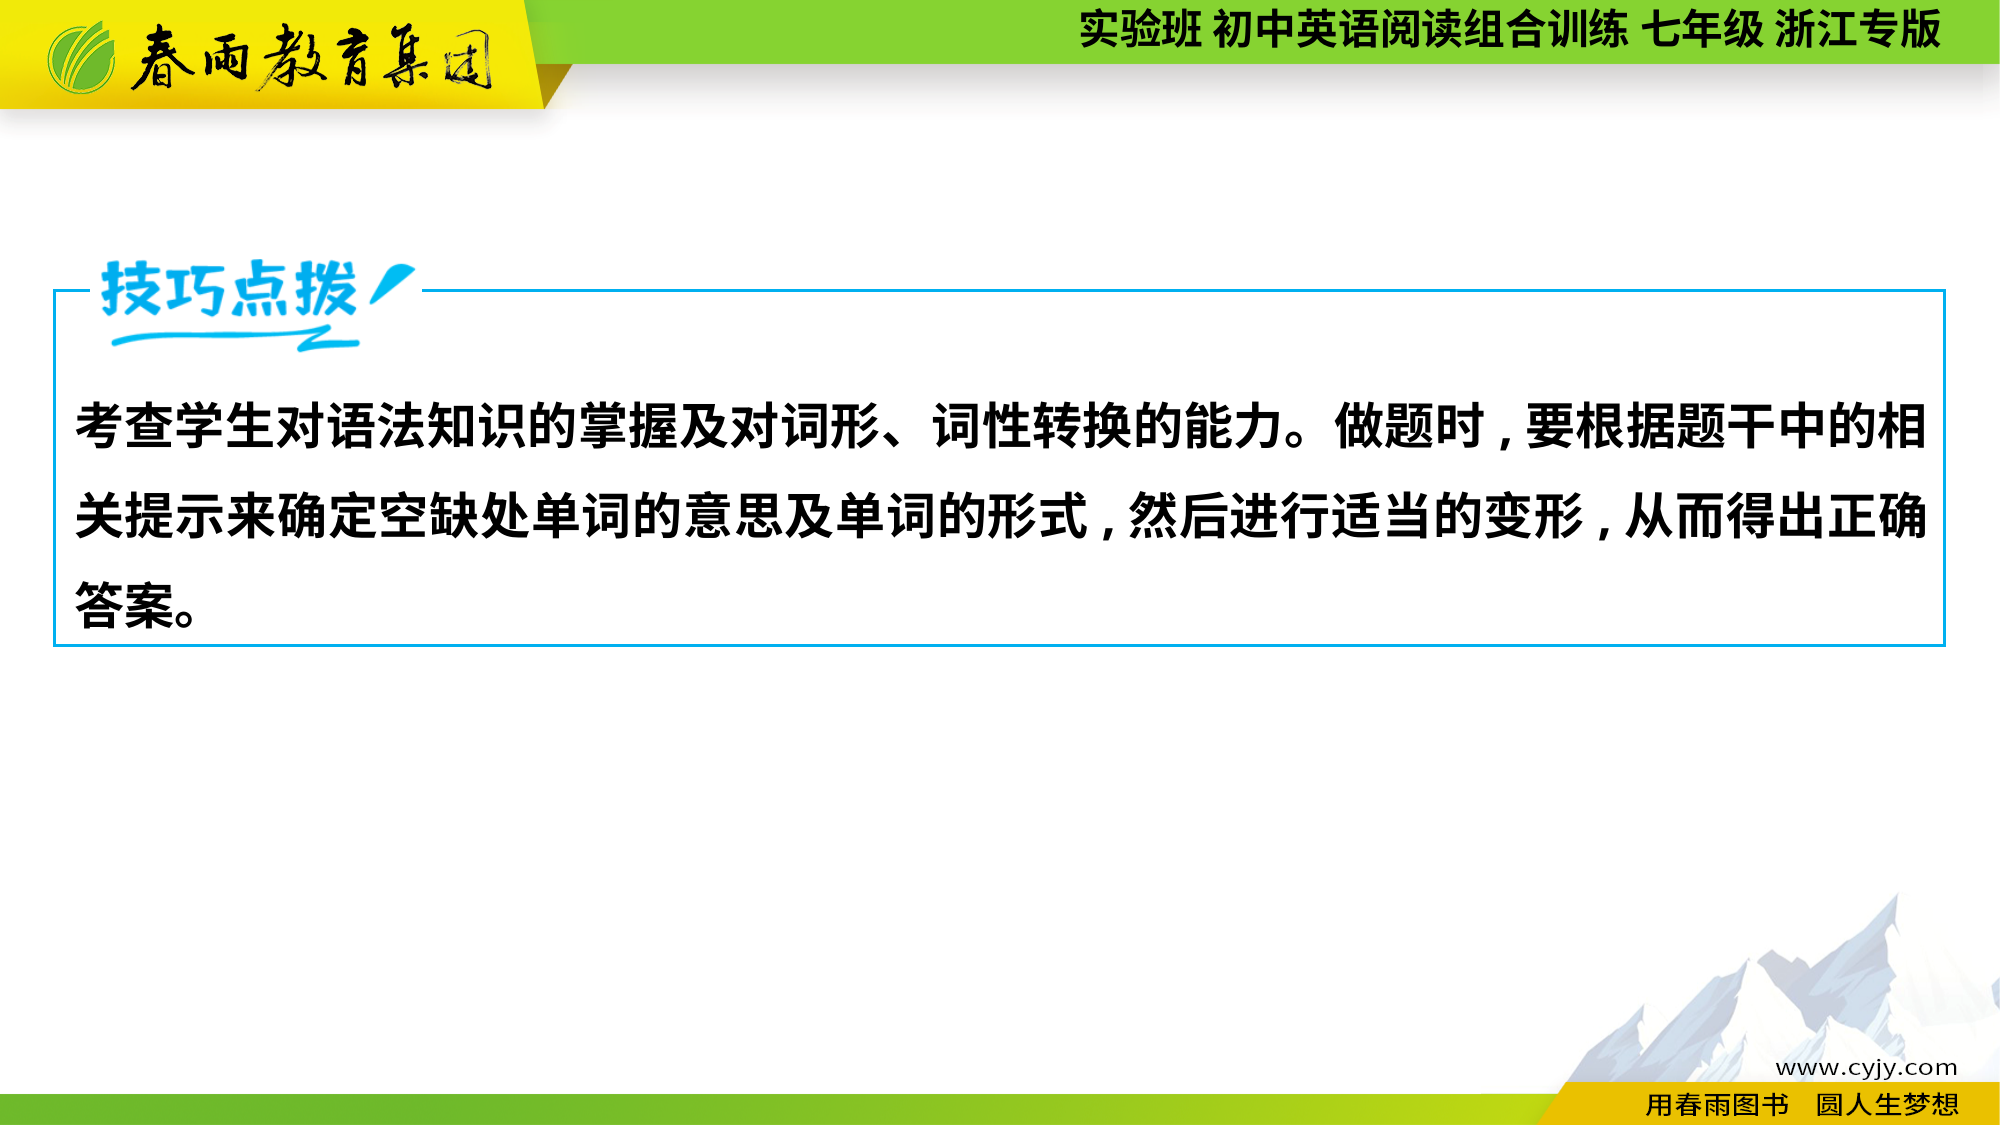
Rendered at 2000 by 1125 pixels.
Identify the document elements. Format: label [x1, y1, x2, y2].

text_box [54, 290, 1945, 646]
picture [0, 0, 2000, 1125]
